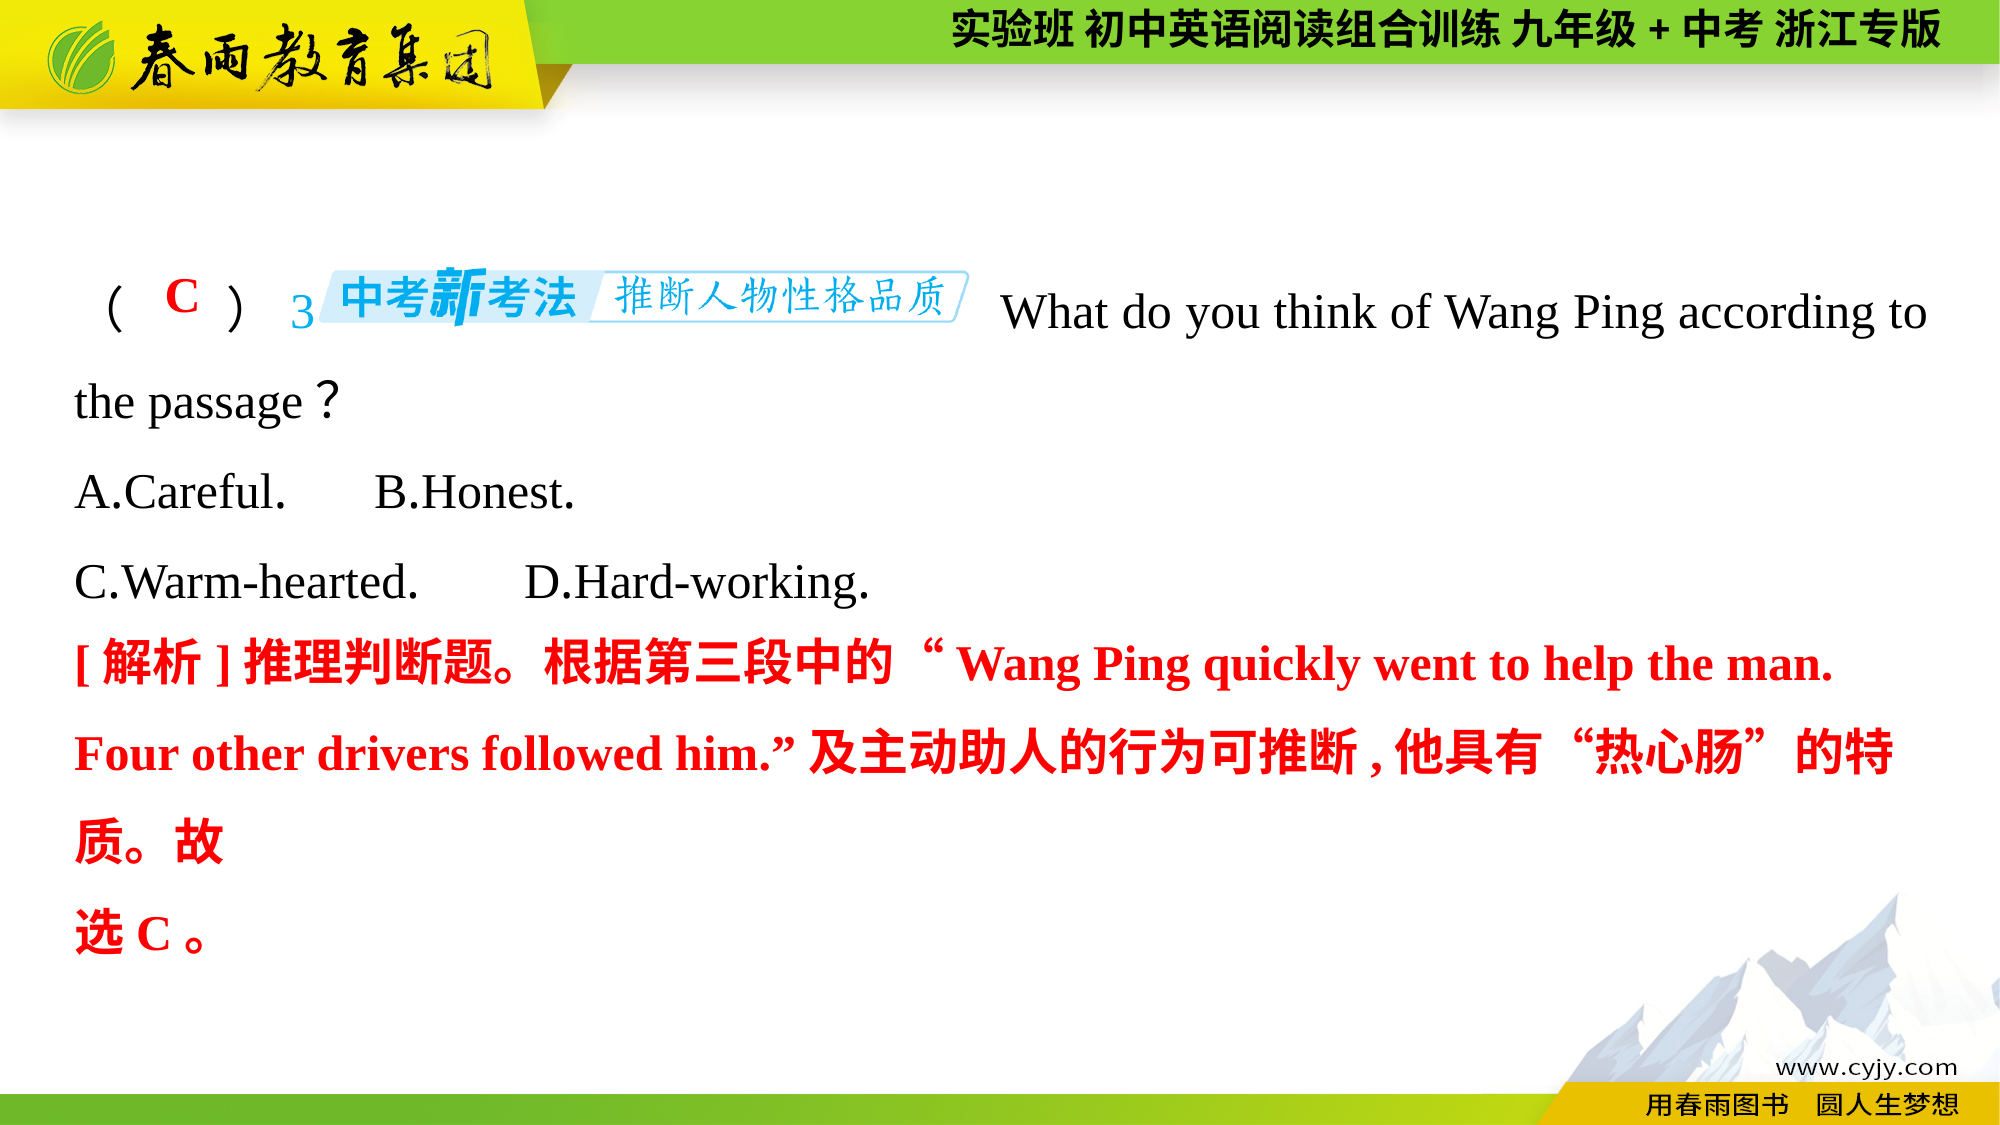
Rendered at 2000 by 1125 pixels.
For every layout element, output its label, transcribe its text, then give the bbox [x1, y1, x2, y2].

text_box C [149, 254, 216, 330]
list （ ）3. What do you think of Wang Ping according to the passage？ A.Careful. B.Honest. C.Warm-hearted. D.Hard-working. [59, 240, 1944, 593]
picture [0, 0, 2000, 1125]
text_box [解析]推理判断题。根据第三段中的“Wang Ping quickly went to help the man. Four other drivers followed him.”及主动助人的行为可推断,他具有“热心肠”的特质。故 选C。 [59, 593, 1944, 969]
